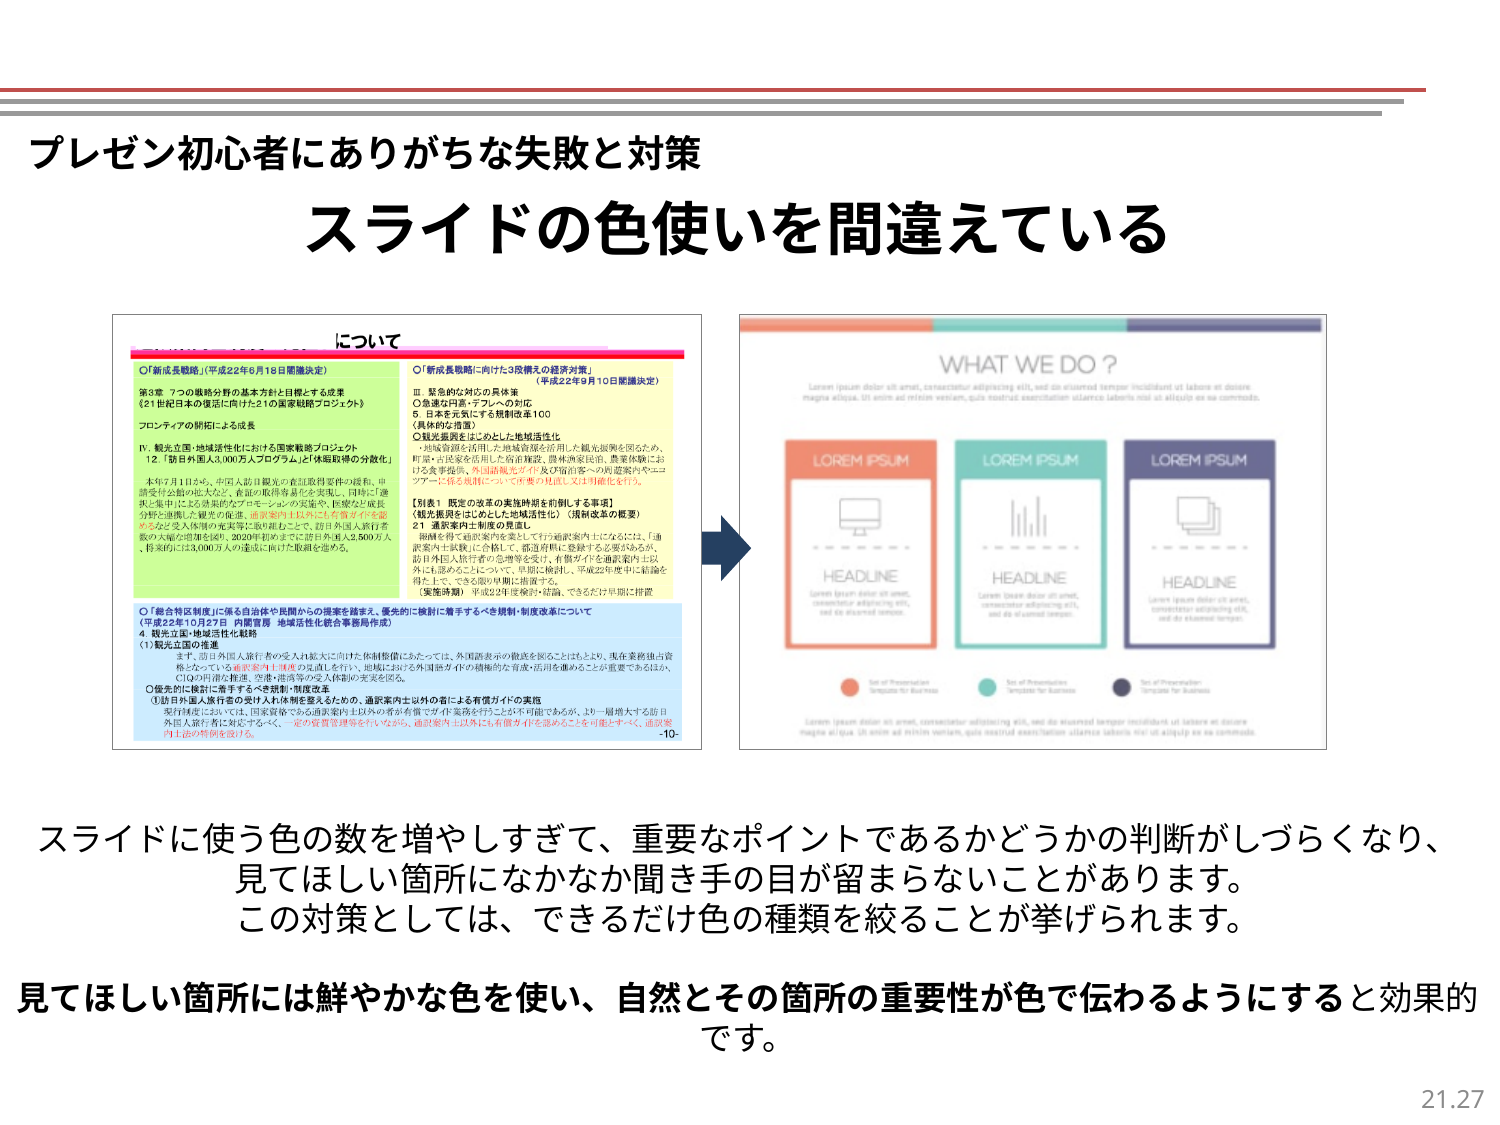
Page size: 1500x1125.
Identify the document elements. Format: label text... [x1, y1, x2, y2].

text_box スライドの色使いを間違えている [287, 185, 1188, 270]
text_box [111, 314, 702, 750]
text_box [705, 513, 734, 584]
text_box プレゼン初心者にありがちな失敗と対策 [12, 122, 1430, 185]
slide_number 26 [1381, 1065, 1500, 1125]
picture [739, 314, 1327, 750]
text_box スライドに使う色の数を増やしすぎて、重要なポイントであるかどうかの判断がしづらくなり、 見てほしい箇所になかなか聞き手の目が留まらないことがあります。 この対策としては、できるだけ色の種類を絞ることが挙げられます。 見てほしい箇所には鮮やかな色を使い、自然とその箇所の重要性が色で伝わるようにすると効果的です。 [0, 810, 1496, 1065]
